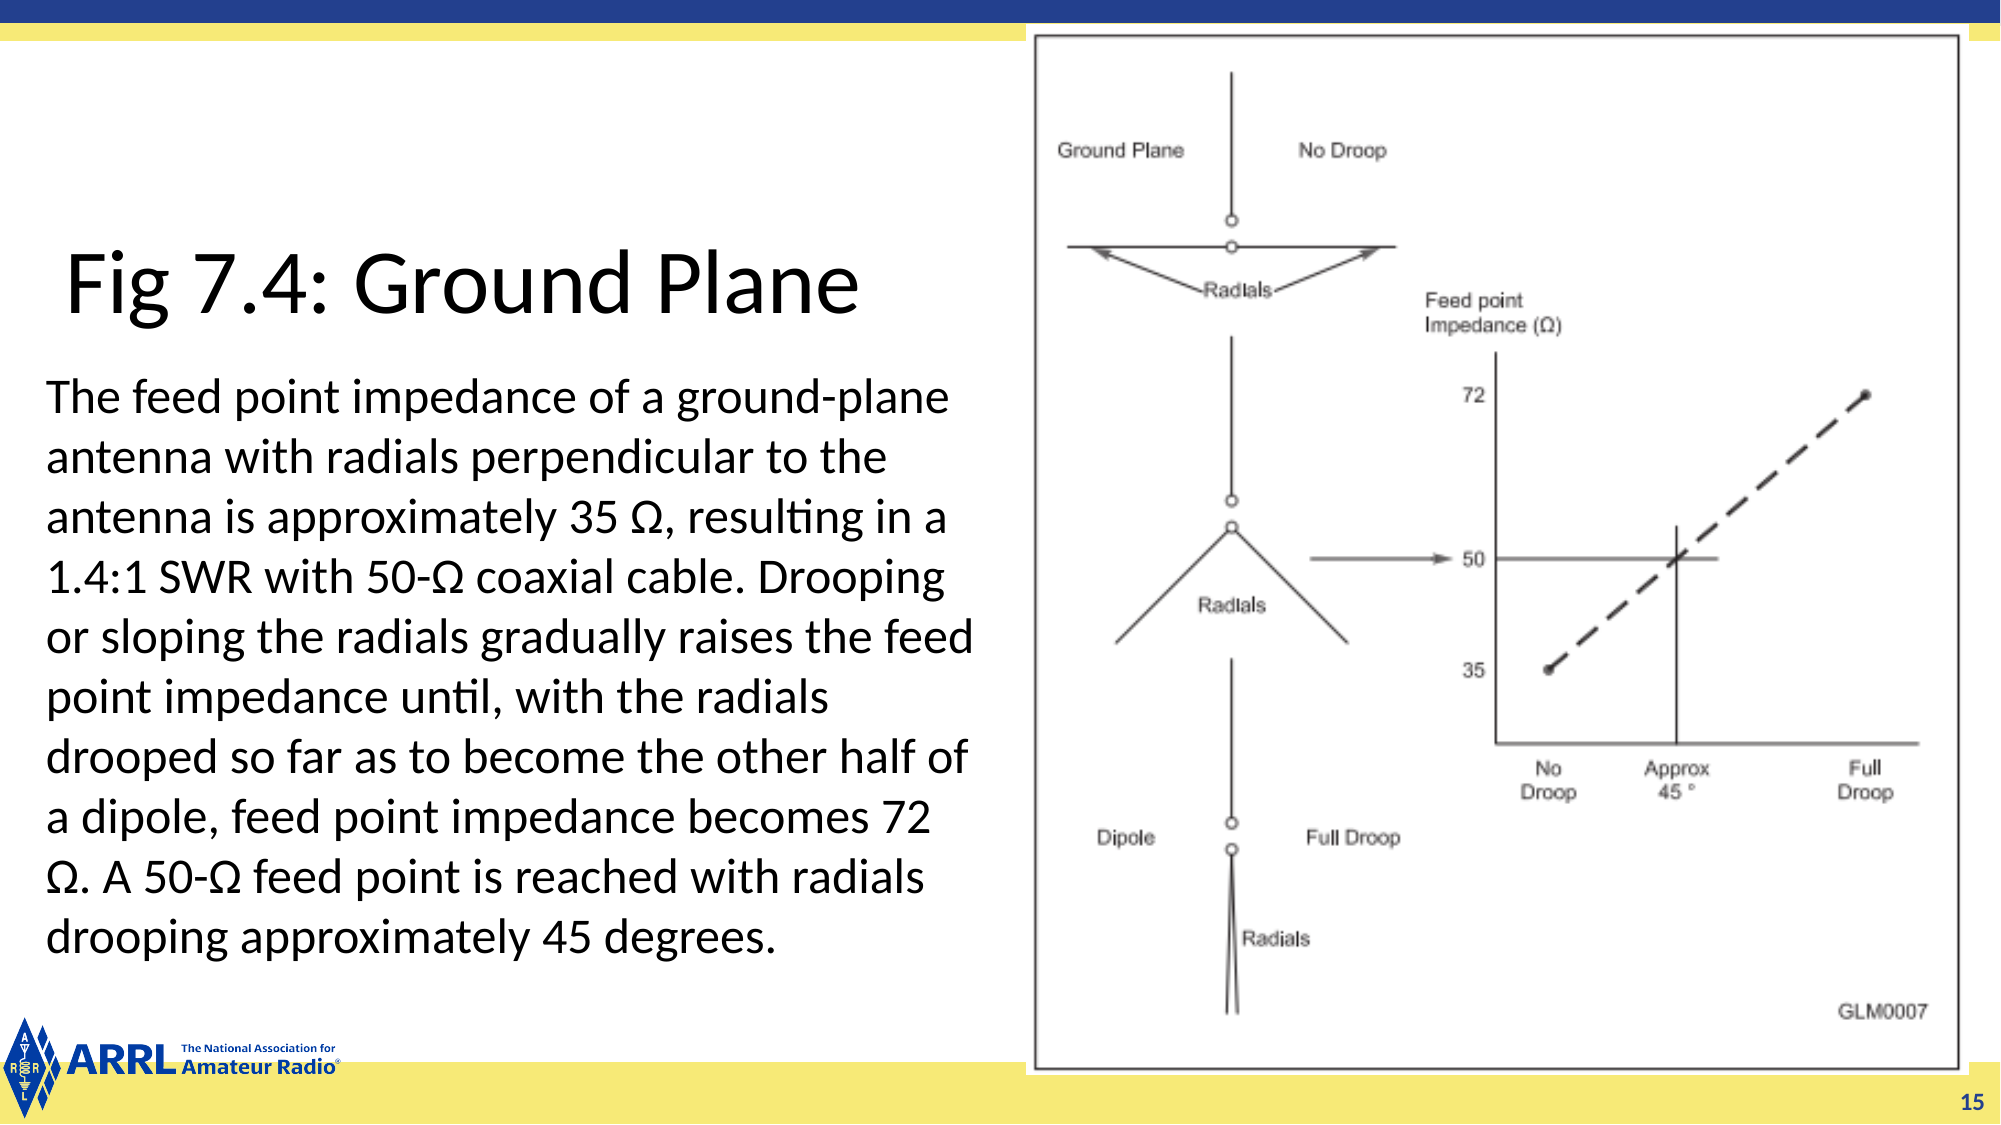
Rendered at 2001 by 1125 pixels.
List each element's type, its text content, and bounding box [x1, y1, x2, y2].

picture [1, 1015, 342, 1121]
picture [1026, 24, 1969, 1075]
text_box The feed point impedance of a ground-plane antenna with radials perpendicular to the antenna is approximately 35 Ω, resulting in a 1.4:1 SWR with 50-Ω coaxial cable. Drooping or sloping the radials gradually raises the feed point impedance until, with the radials drooped so far as to become the other half of a dipole, feed point impedance becomes 72 Ω. A 50-Ω feed point is reached with radials drooping approximately 45 degrees. [31, 355, 1000, 971]
title Fig 7.4: Ground Plane [50, 212, 895, 355]
